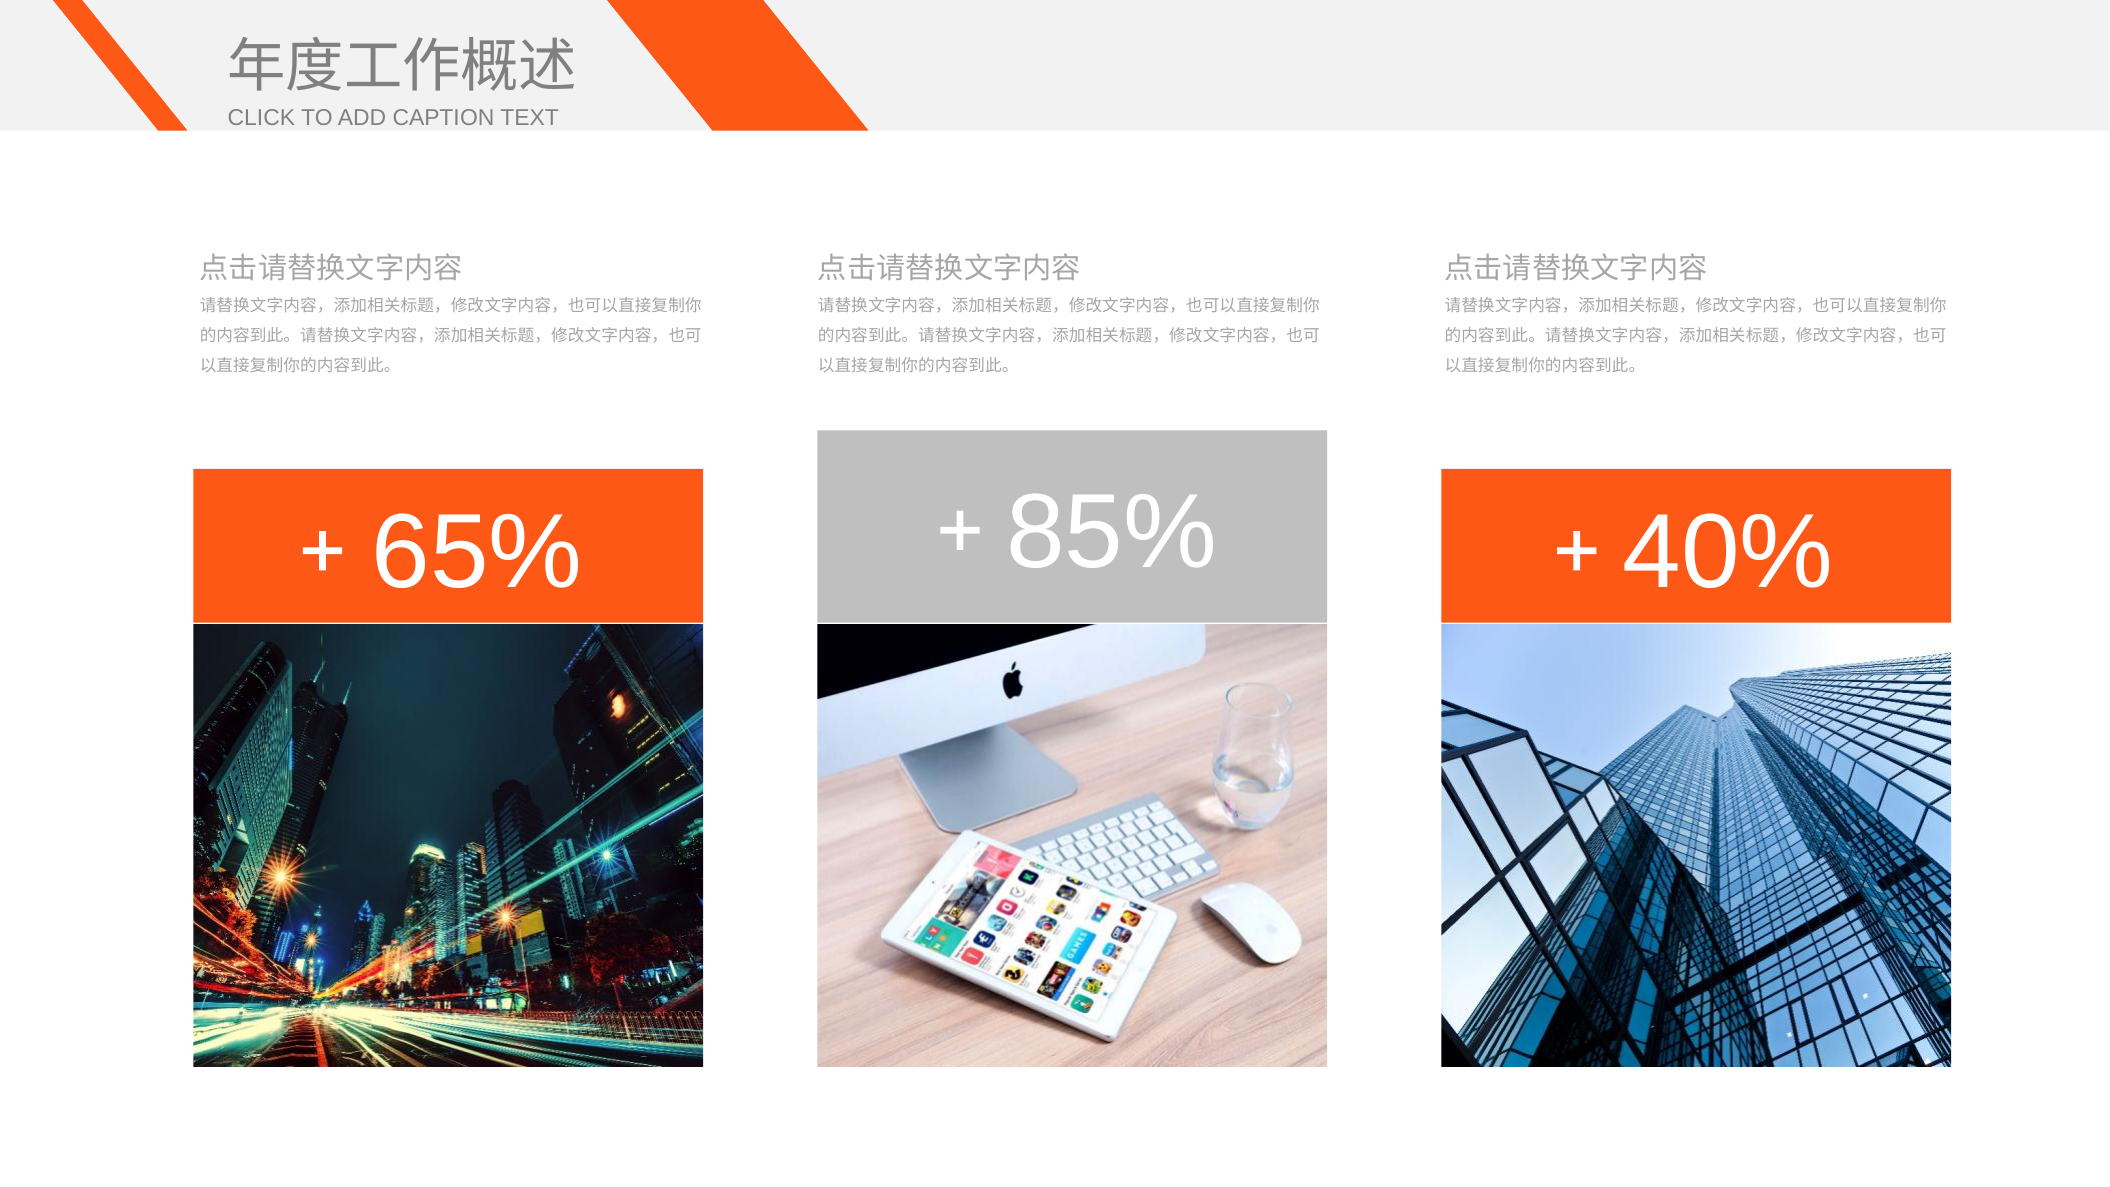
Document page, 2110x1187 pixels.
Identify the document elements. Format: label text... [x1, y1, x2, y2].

text_box 点击请替换文字内容 请替换文字内容，添加相关标题，修改文字内容，也可以直接复制你的内容到此。请替换文字内容，添加相关标题，修改文字内容，也可以直接复制你的内容到此。 [1444, 232, 1948, 375]
text_box CLICK TO ADD CAPTION TEXT [227, 102, 607, 131]
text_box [1441, 468, 1952, 1067]
text_box 点击请替换文字内容 请替换文字内容，添加相关标题，修改文字内容，也可以直接复制你的内容到此。请替换文字内容，添加相关标题，修改文字内容，也可以直接复制你的内容到此。 [817, 232, 1322, 375]
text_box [817, 430, 1328, 1067]
text_box 年度工作概述 [227, 27, 607, 98]
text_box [193, 468, 704, 1067]
text_box 点击请替换文字内容 请替换文字内容，添加相关标题，修改文字内容，也可以直接复制你的内容到此。请替换文字内容，添加相关标题，修改文字内容，也可以直接复制你的内容到此。 [199, 232, 703, 375]
